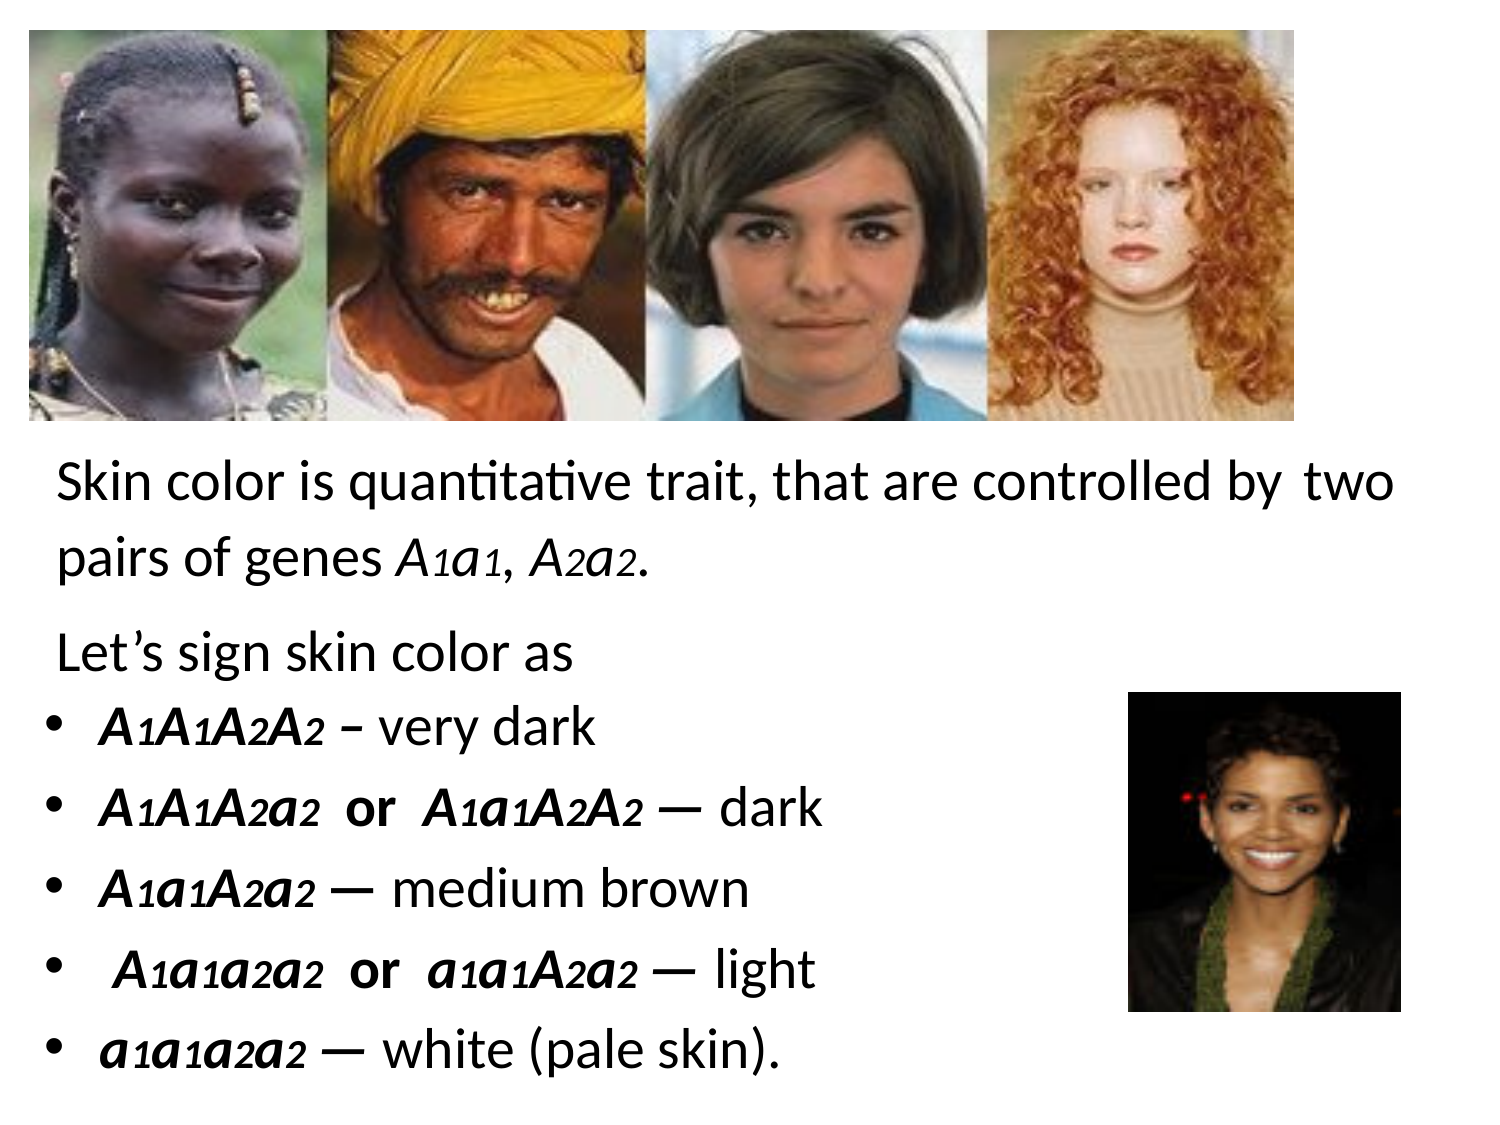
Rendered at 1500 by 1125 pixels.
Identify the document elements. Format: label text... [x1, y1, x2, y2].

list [1127, 692, 1402, 1012]
title Skin color is quantitative trait, that are controlled by two pairs of genes A1a1, A2a2. Let’s sign skin color as [41, 278, 1471, 699]
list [29, 30, 1294, 421]
list A1A1A2A2 – very dark A1A1A2a2 or A1a1A2A2 — dark A1a1A2a2 — medium brown A1a1a2a2 or a1a1A2a2 — light a1a1a2a2 — white (pale skin). [29, 680, 1164, 1125]
